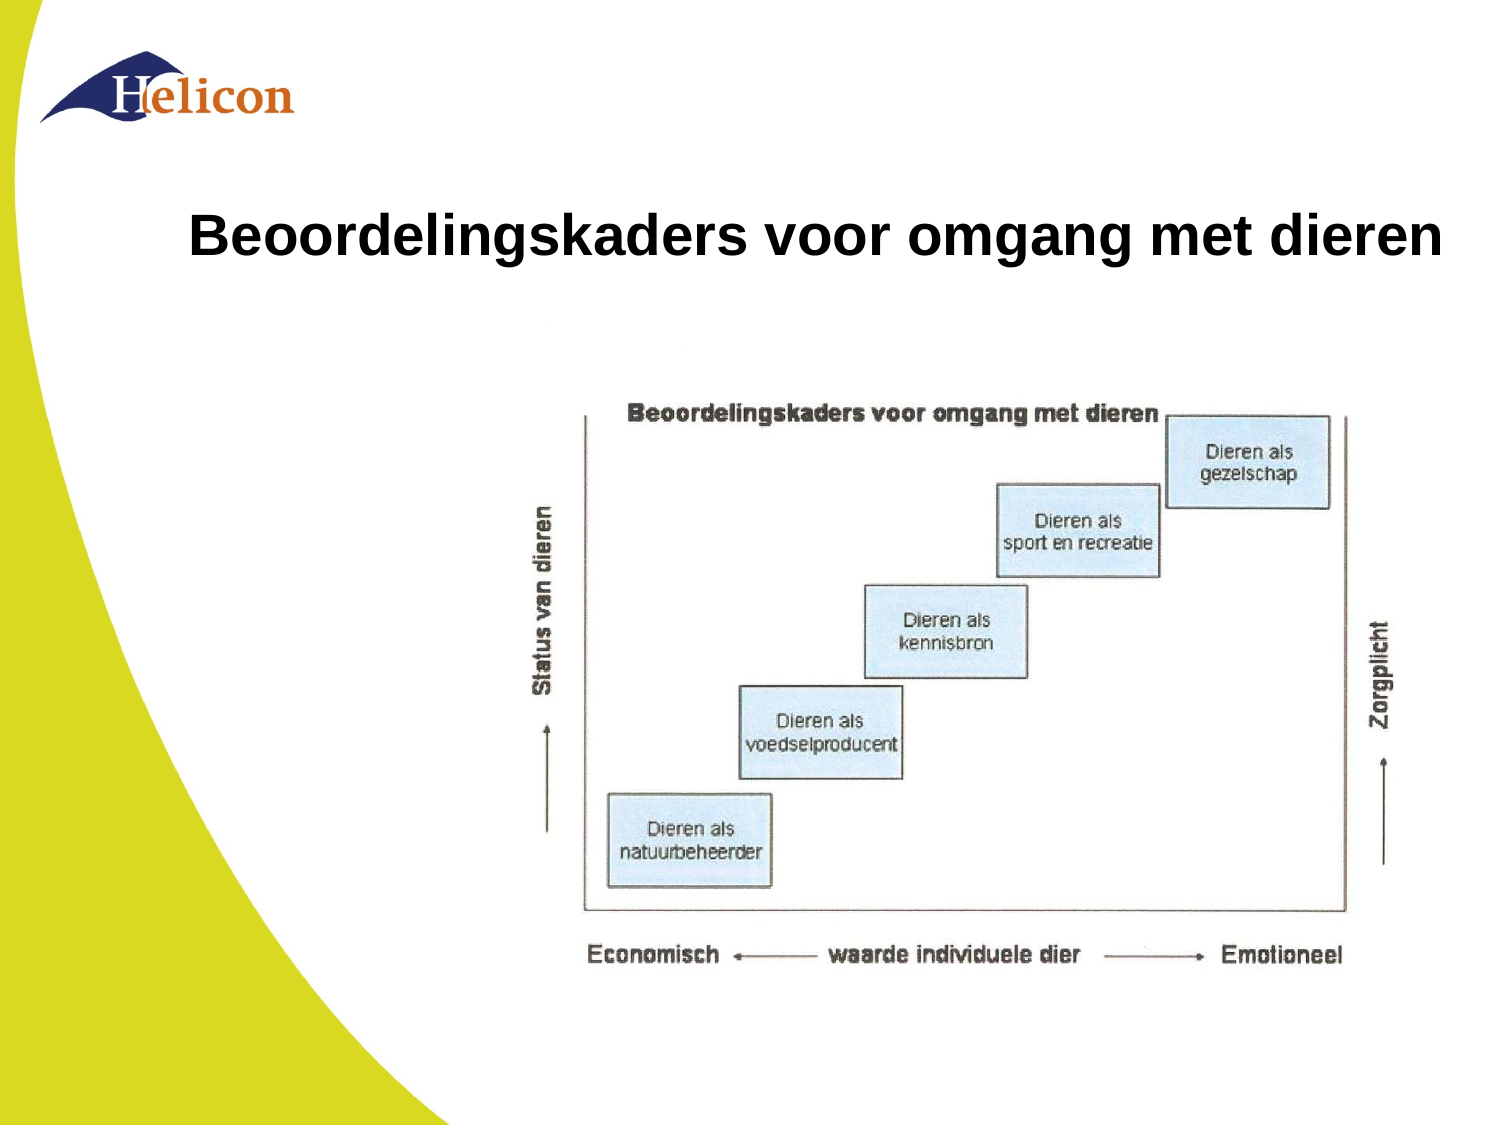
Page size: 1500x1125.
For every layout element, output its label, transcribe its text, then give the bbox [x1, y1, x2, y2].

title Beoordelingskaders voor omgang met dieren [112, 179, 1461, 286]
picture [0, 0, 1500, 1125]
